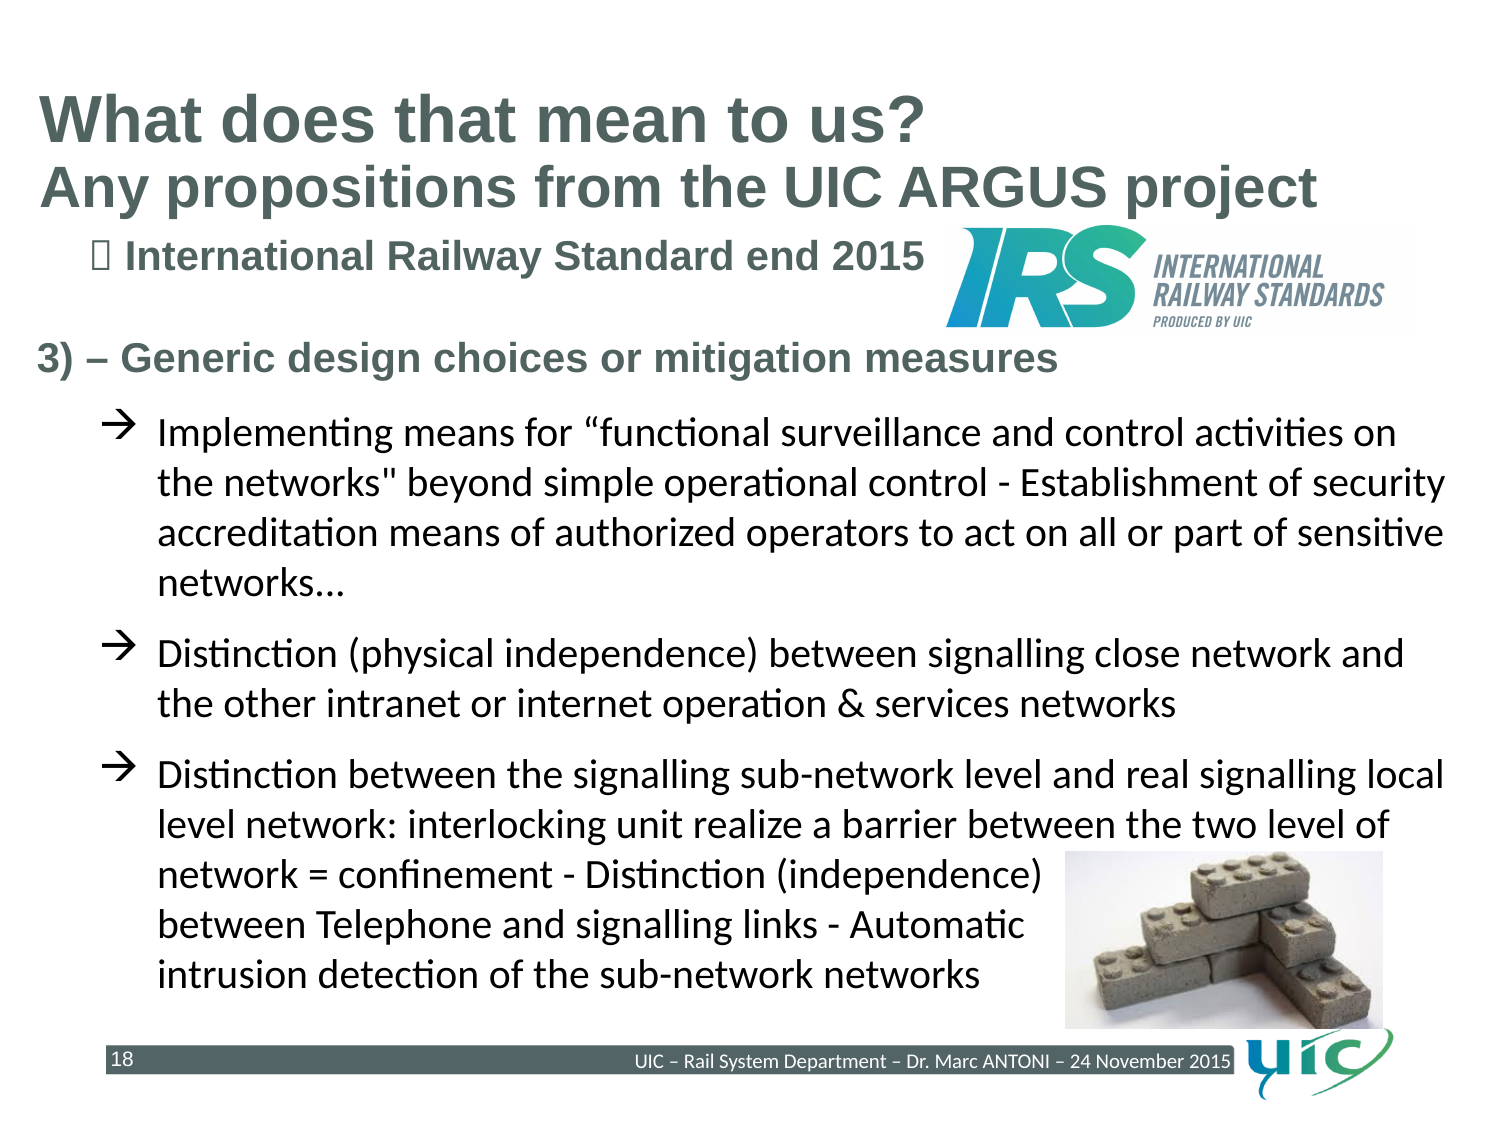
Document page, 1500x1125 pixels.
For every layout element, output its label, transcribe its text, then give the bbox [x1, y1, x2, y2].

slide_number 18 [110, 1045, 229, 1075]
text_box UIC – Rail System Department – Dr. Marc ANTONI – 24 November 2015 [41, 1040, 1247, 1085]
text_box 3) – Generic design choices or mitigation measures [36, 326, 1431, 382]
text_box What does that mean to us? Any propositions from the UIC ARGUS project  International Railway Standard end 2015 [24, 78, 1450, 215]
picture [945, 225, 1413, 333]
text_box Implementing means for “functional surveillance and control activities on the networks" beyond simple operational control - Establishment of security accreditation means of authorized operators to act on all or part of sensitive networks... Distinction (physical independence) between signalling close network and the other intranet or internet operation & services networks Distinction between the signalling sub-network level and real signalling local level network: interlocking unit realize a barrier between the two level of network = confinement - Distinction (independence) between Telephone and signalling links - Automatic intrusion detection of the sub-network networks [98, 404, 1463, 1015]
picture [106, 851, 1394, 1100]
